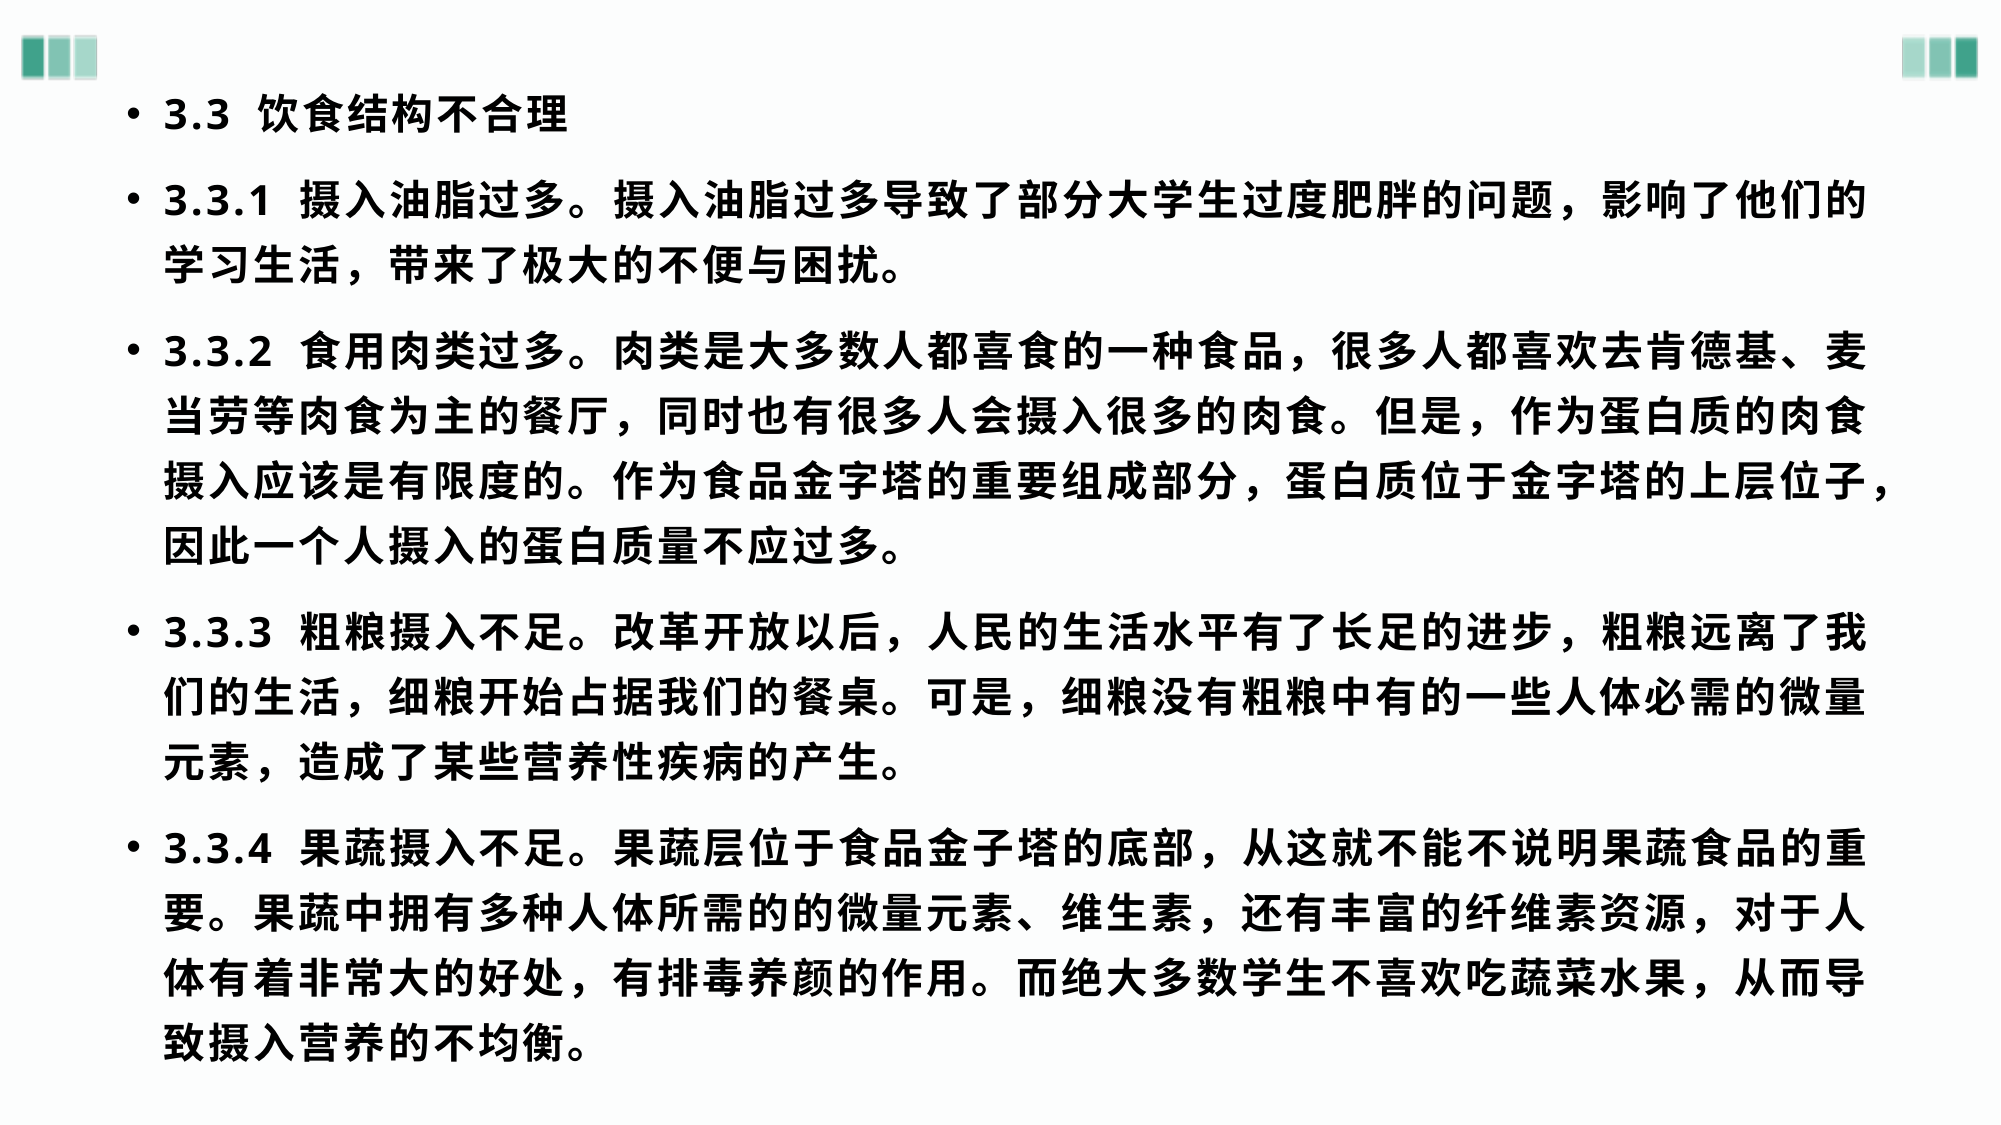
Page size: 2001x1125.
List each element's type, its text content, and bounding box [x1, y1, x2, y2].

picture [0, 0, 119, 119]
list 3.3 饮食结构不合理 3.3.1 摄入油脂过多。摄入油脂过多导致了部分大学生过度肥胖的问题，影响了他们的学习生活，带来了极大的不便与困扰。 3.3.2 食用肉类过多。肉类是大多数人都喜食的一种食品，很多人都喜欢去肯德基、麦当劳等肉食为主的餐厅，同时也有很多人会摄入很多的肉食。但是，作为蛋白质的肉食摄入应该是有限度的。作为食品金字塔的重要组成部分，蛋白质位于金字塔的上层位子，因此一个人摄入的蛋白质量不应过多。 3.3.3 粗粮摄入不足。改革开放以后，人民的生活水平有了长足的进步，粗粮远离了我们的生活，细粮开始占据我们的餐桌。可是，细粮没有粗粮中有的一些人体必需的微量元素，造成了某些营养性疾病的产生。 3.3.4 果蔬摄入不足。果蔬层位于食品金子塔的底部，从这就不能不说明果蔬食品的重要。果蔬中拥有多种人体所需的的微量元素、维生素，还有丰富的纤维素资源，对于人体有着非常大的好处，有排毒养颜的作用。而绝大多数学生不喜欢吃蔬菜水果，从而导致摄入营养的不均衡。 [109, 72, 1891, 1125]
picture [1881, 0, 2000, 118]
